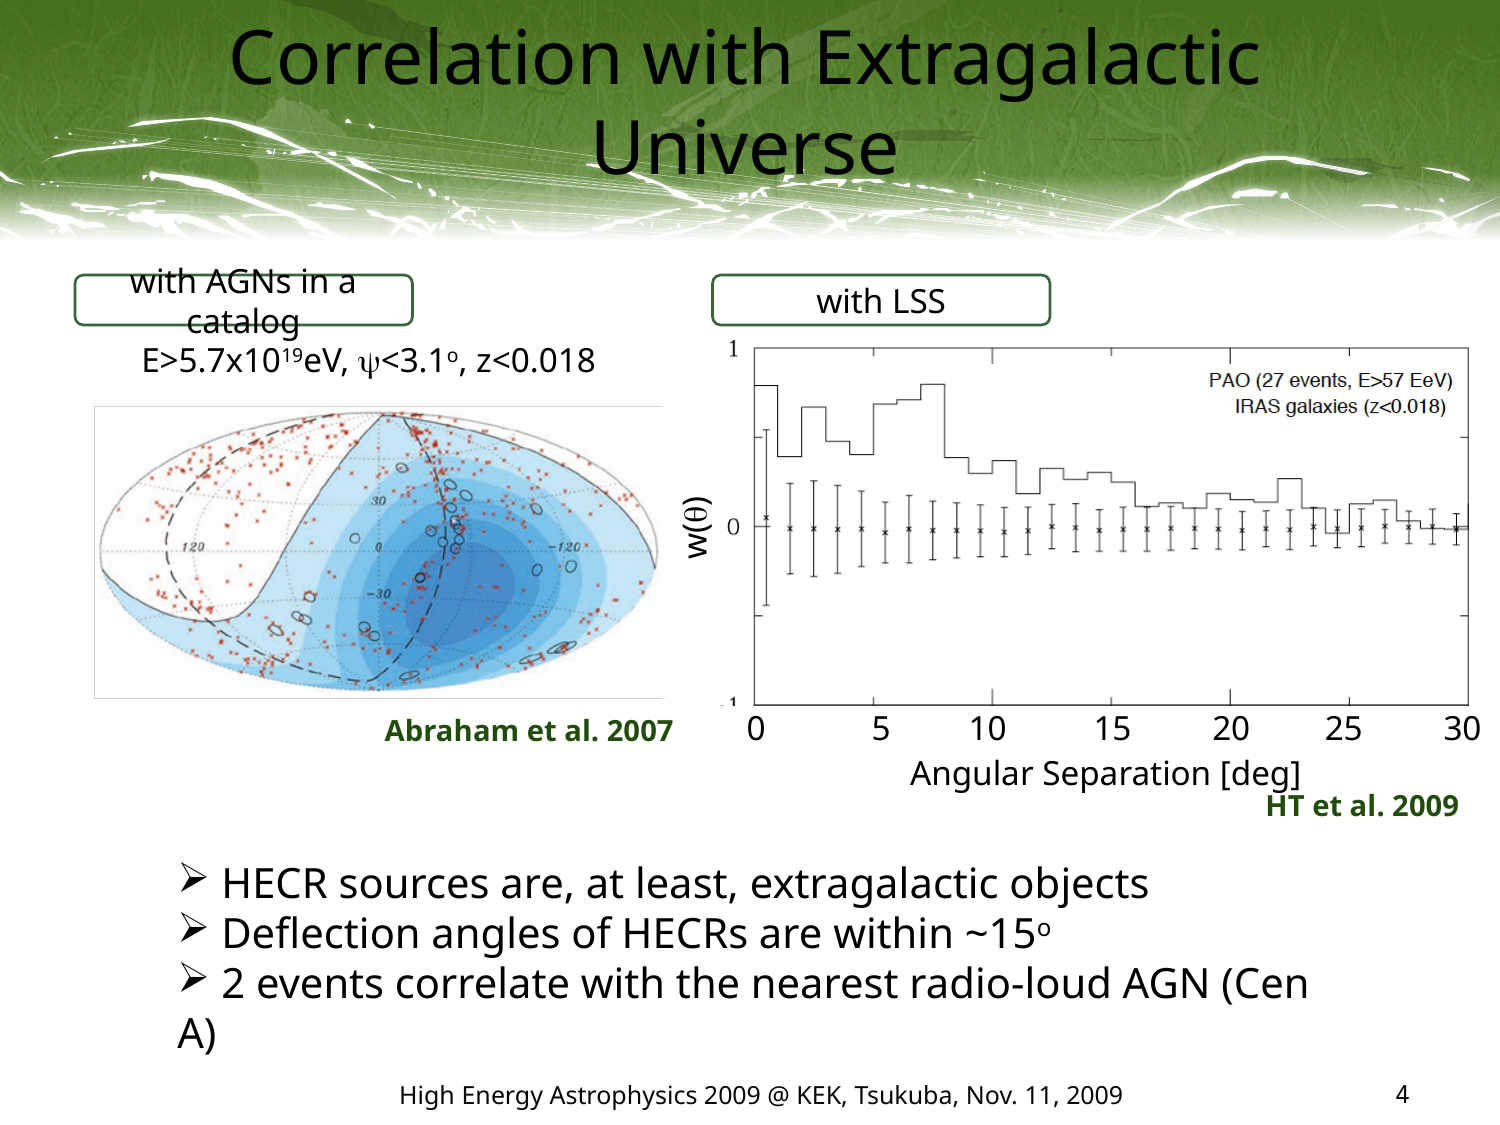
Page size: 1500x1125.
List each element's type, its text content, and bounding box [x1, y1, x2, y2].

text_box 0 [724, 721, 788, 755]
picture [93, 337, 1484, 706]
text_box 20 [1187, 721, 1275, 744]
title Correlation with Extragalactic Universe [70, 35, 1421, 164]
text_box with AGNs in a catalog [73, 273, 414, 327]
text_box Angular Separation [deg] [849, 744, 1363, 800]
slide_number 4 [1347, 1065, 1425, 1125]
text_box E>5.7x1019eV, y<3.1o, z<0.018 [112, 331, 625, 387]
text_box HECR sources are, at least, extragalactic objects Deflection angles of HECRs are within ~15o 2 events correlate with the nearest radio-loud AGN (Cen A) [162, 849, 1350, 1065]
text_box 15 [1074, 721, 1150, 744]
text_box 10 [949, 721, 1025, 744]
text_box 30 [1424, 699, 1500, 755]
text_box Abraham et al. 2007 [312, 715, 746, 748]
text_box 5 [849, 721, 913, 744]
footer High Energy Astrophysics 2009 @ KEK, Tsukuba, Nov. 11, 2009 [269, 1065, 1254, 1125]
text_box with LSS [711, 273, 1052, 327]
text_box 25 [1299, 721, 1388, 755]
text_box HT et al. 2009 [1237, 787, 1488, 823]
